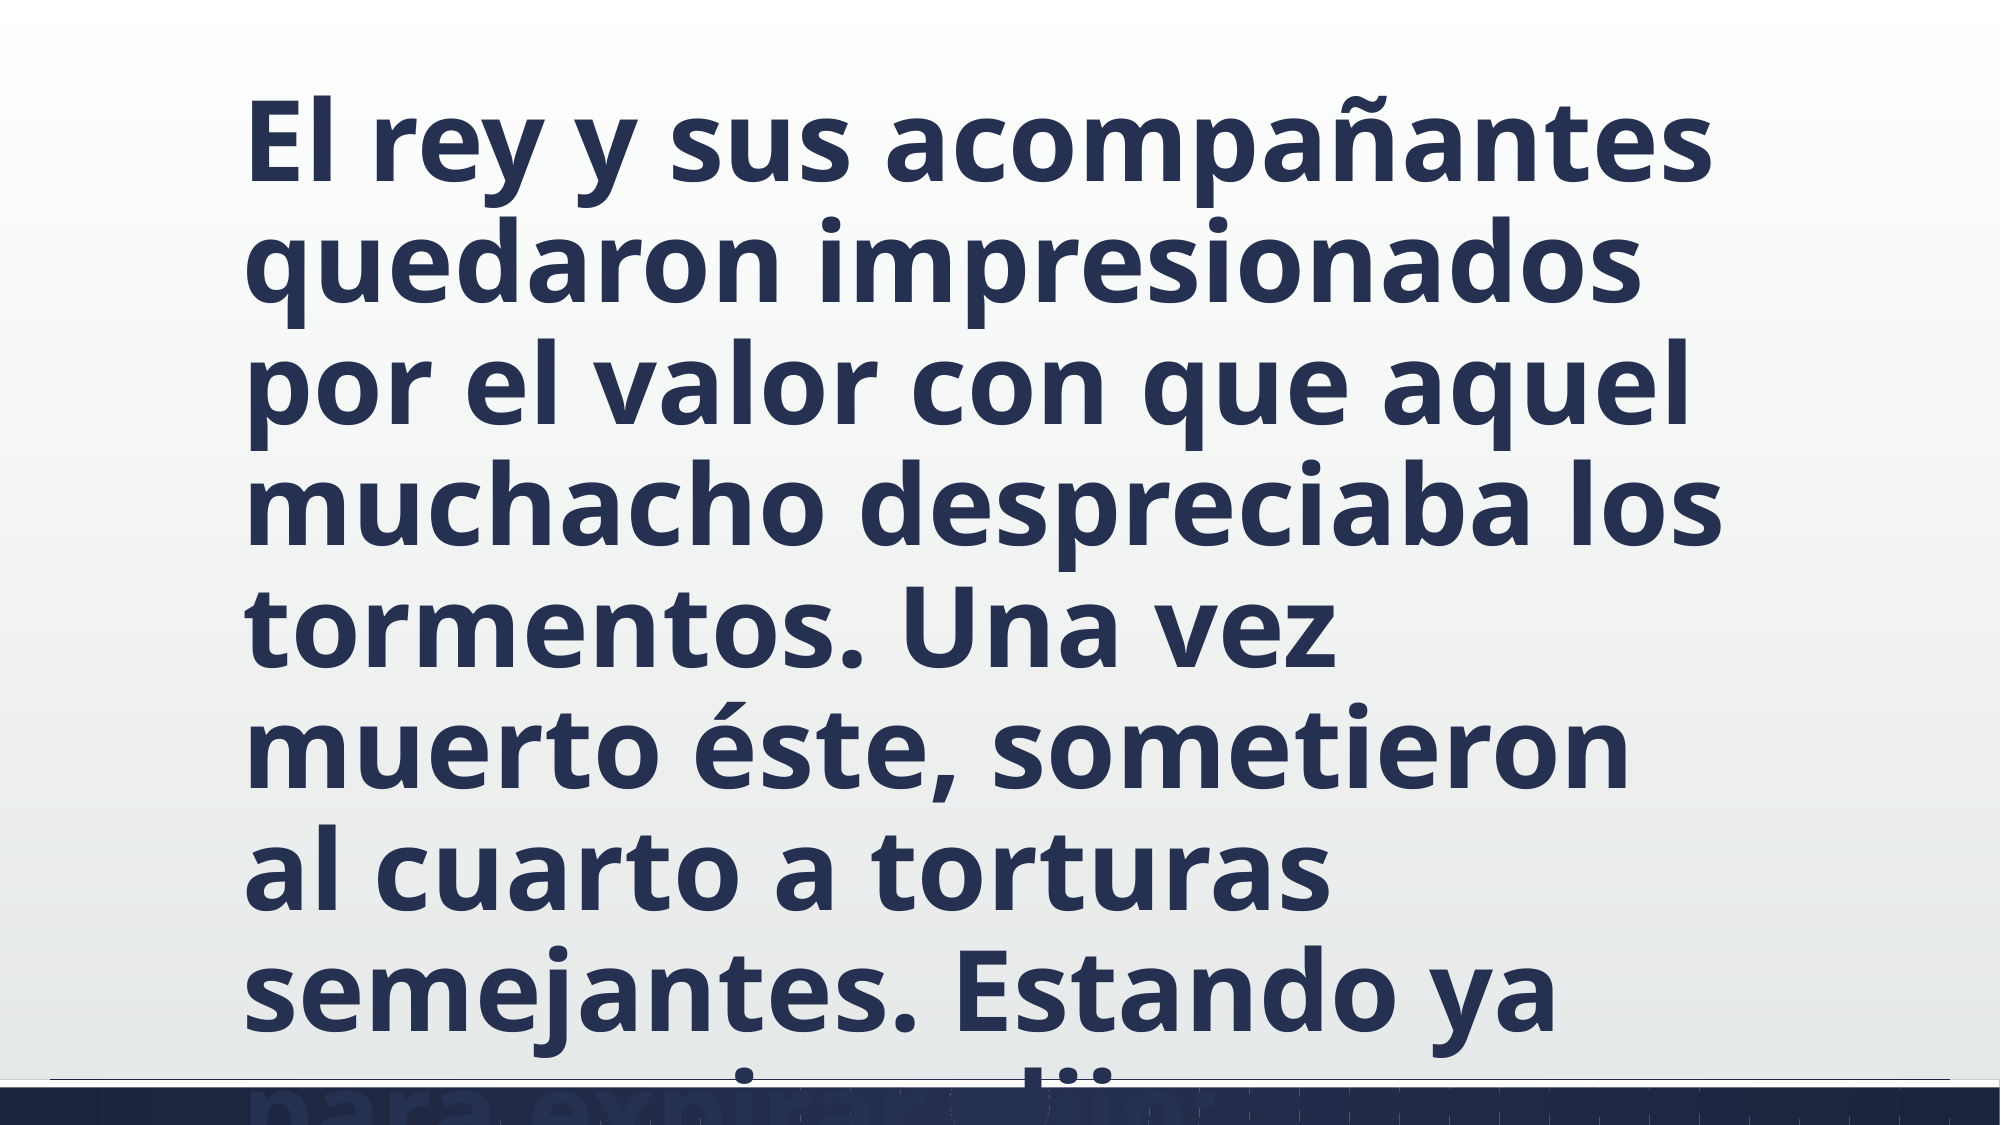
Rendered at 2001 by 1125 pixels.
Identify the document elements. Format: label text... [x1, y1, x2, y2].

list El rey y sus acompañantes quedaron impresionados por el valor con que aquel muchacho despreciaba los tormentos. Una vez muerto éste, sometieron al cuarto a torturas semejantes. Estando ya para expirar, dijo: [219, 76, 1780, 990]
